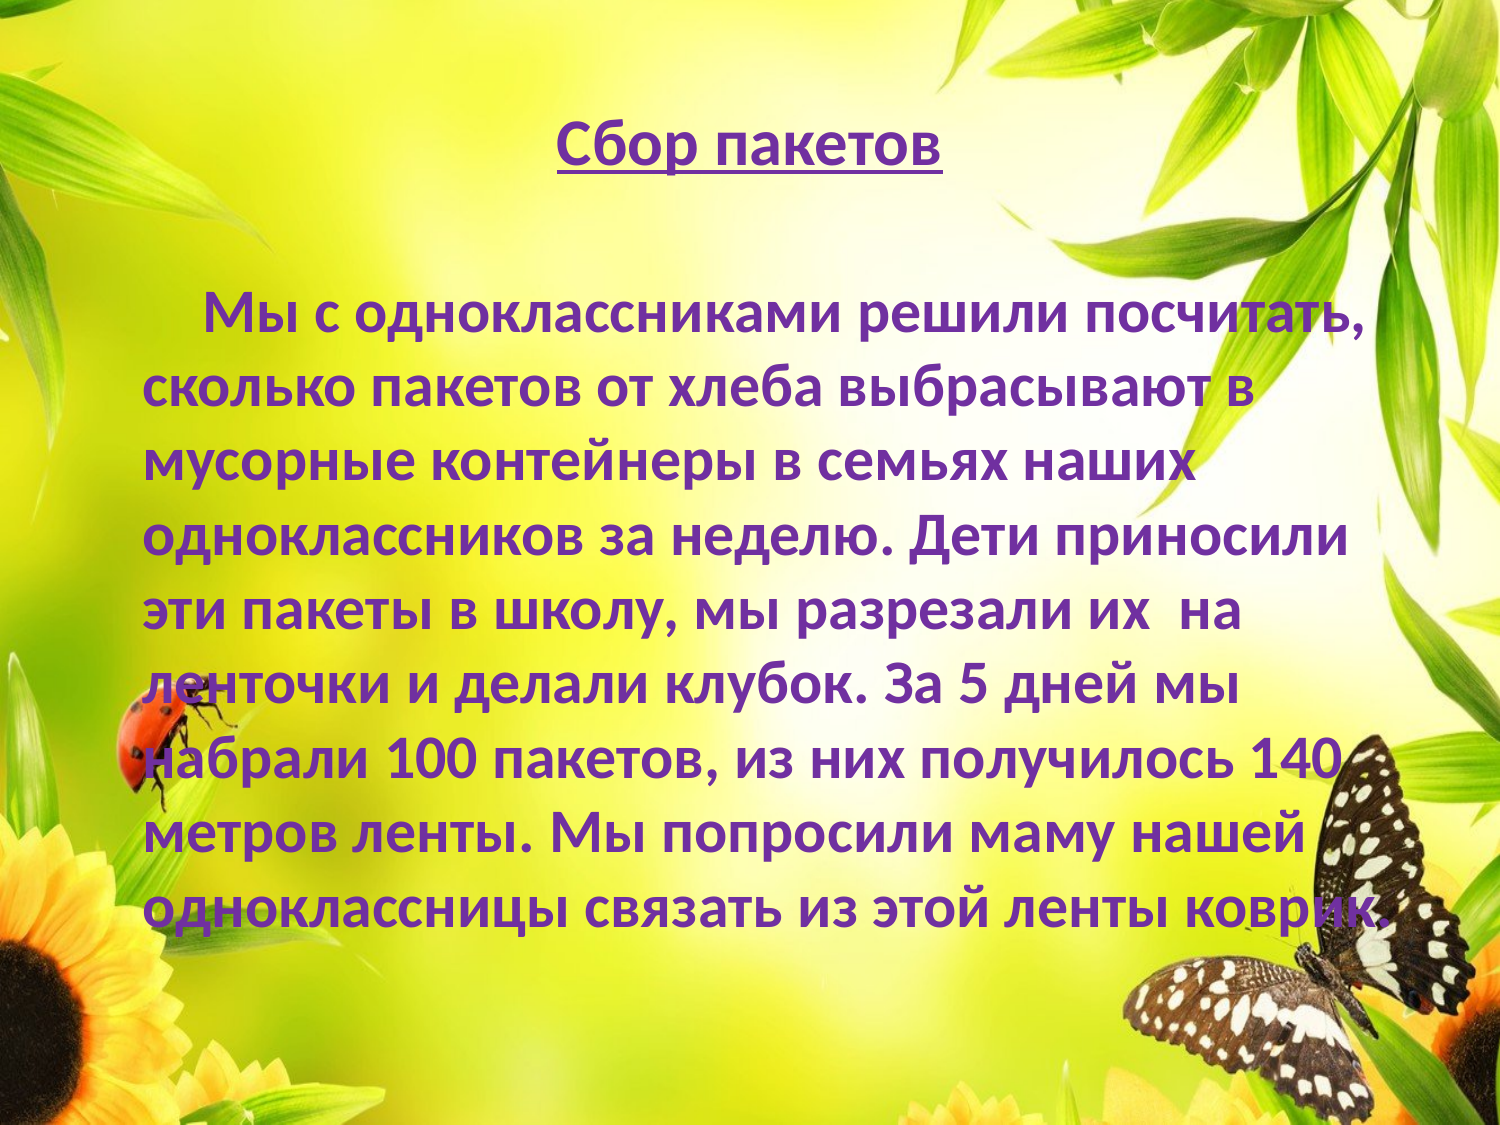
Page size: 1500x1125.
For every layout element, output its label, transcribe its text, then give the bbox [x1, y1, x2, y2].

picture [0, 0, 1500, 1125]
list Мы с одноклассниками решили посчитать, сколько пакетов от хлеба выбрасывают в мусорные контейнеры в семьях наших одноклассников за неделю. Дети приносили эти пакеты в школу, мы разрезали их на ленточки и делали клубок. За 5 дней мы набрали 100 пакетов, из них получилось 140 метров ленты. Мы попросили маму нашей одноклассницы связать из этой ленты коврик. [75, 262, 1425, 1005]
title Сбор пакетов [75, 45, 1425, 233]
